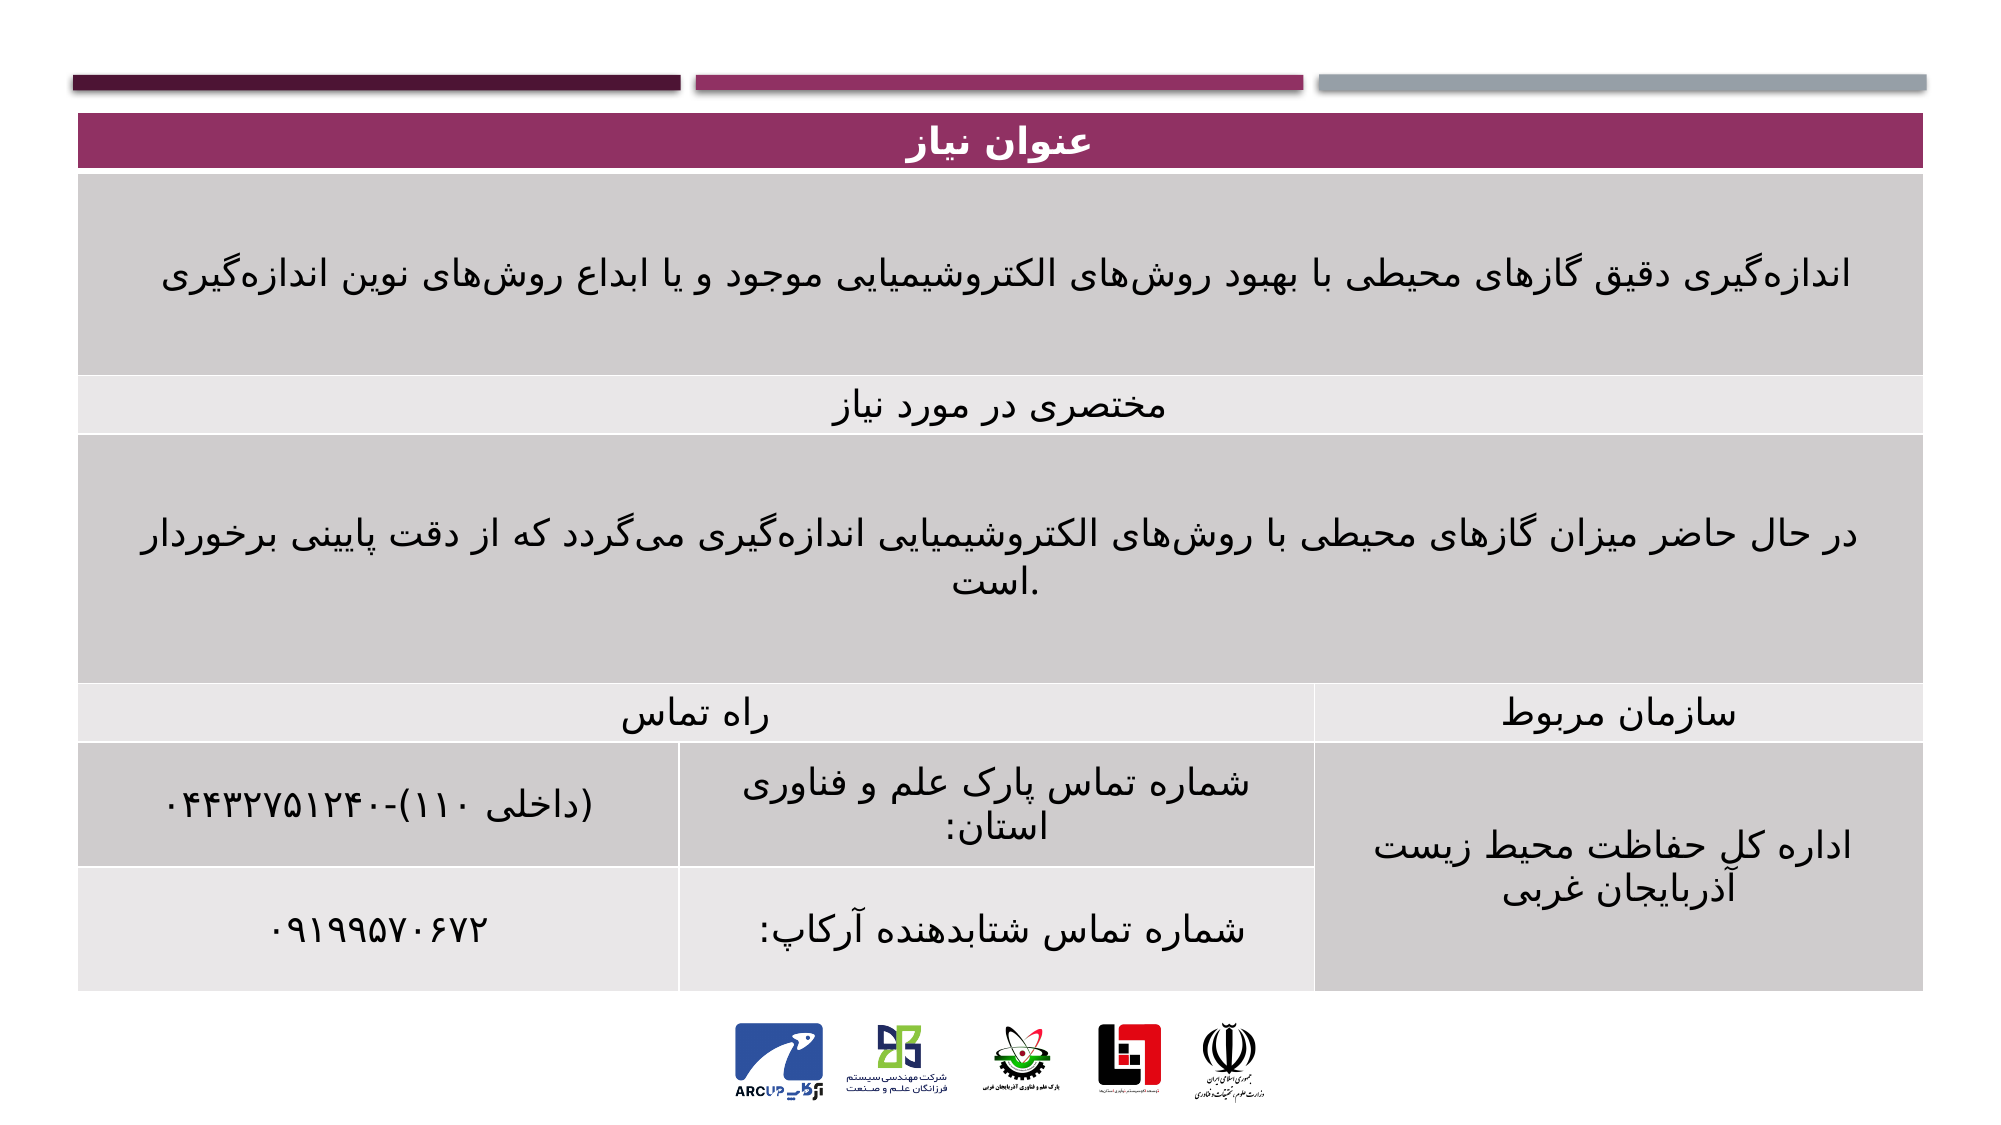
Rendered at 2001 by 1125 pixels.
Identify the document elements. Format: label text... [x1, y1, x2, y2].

table_cell اندازه‌گیری دقیق گازهای محیطی با بهبود روش‌های الکتروشیمیایی موجود و یا ابداع روش‌های نوین اندازه‌گیری [78, 174, 1923, 375]
table_cell (داخلی ۱۱۰)-۰۴۴۳۲۷۵۱۲۴۰ [78, 743, 678, 866]
table_header عنوان نیاز [78, 113, 1923, 168]
table_cell سازمان مربوط [1315, 684, 1923, 741]
table_cell راه تماس [78, 684, 1314, 741]
table_cell شماره تماس شتابدهنده آرکاپ: [680, 868, 1314, 991]
table_cell در حال حاضر میزان گازهای محیطی با روش‌های الکتروشیمیایی اندازه‌گیری می‌گردد که از دقت پایینی برخوردار است. [78, 435, 1923, 683]
table_cell شماره تماس پارک علم و فناوری استان: [680, 743, 1314, 866]
table_cell ۰۹۱۹۹۵۷۰۶۷۲ [78, 868, 678, 991]
table_cell اداره کل حفاظت محیط زیست آذربایجان غربی [1315, 743, 1923, 991]
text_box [728, 1018, 1271, 1103]
table_cell مختصری در مورد نیاز [78, 376, 1923, 433]
